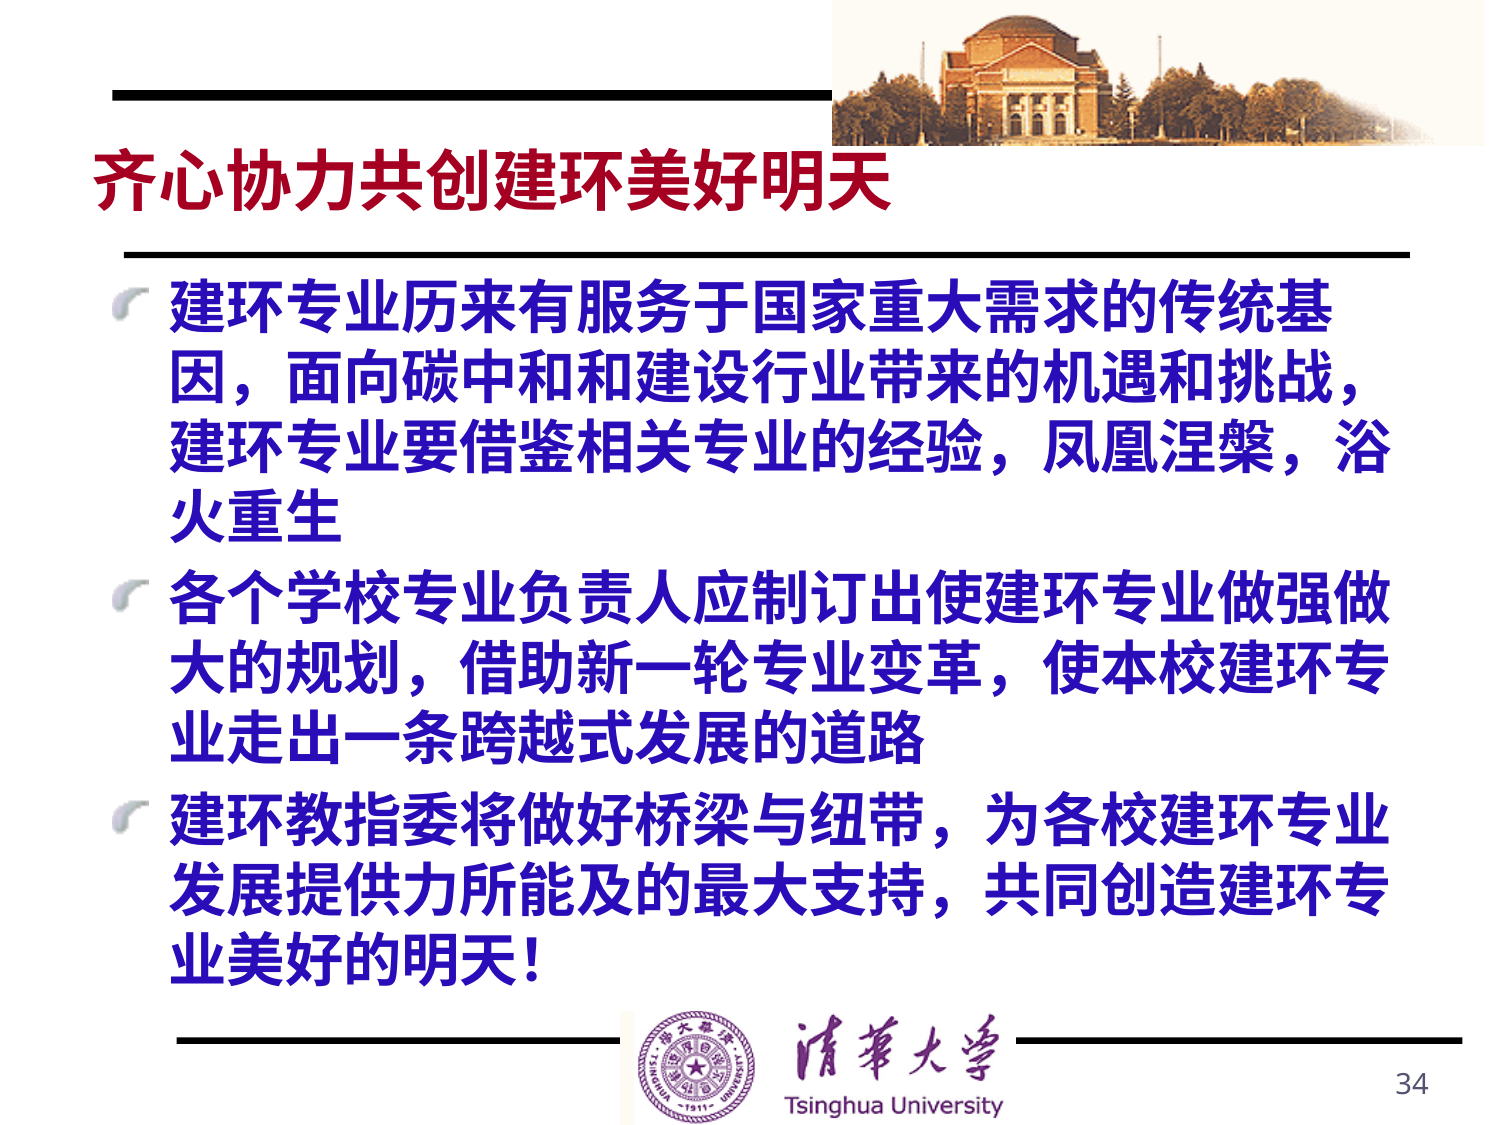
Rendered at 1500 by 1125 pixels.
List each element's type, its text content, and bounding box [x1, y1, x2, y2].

picture [620, 1046, 1016, 1125]
picture [112, 799, 149, 837]
picture [112, 578, 149, 615]
picture [832, 0, 1485, 146]
list 建环专业历来有服务于国家重大需求的传统基因，面向碳中和和建设行业带来的机遇和挑战，建环专业要借鉴相关专业的经验，凤凰涅槃，浴火重生 各个学校专业负责人应制订出使建环专业做强做大的规划，借助新一轮专业变革，使本校建环专业走出一条跨越式发展的道路 建环教指委将做好桥梁与纽带，为各校建环专业发展提供力所能及的最大支持，共同创造建环专业美好的明天！ [97, 262, 1427, 1046]
title 齐心协力共创建环美好明天 [76, 113, 1428, 245]
picture [112, 286, 149, 324]
